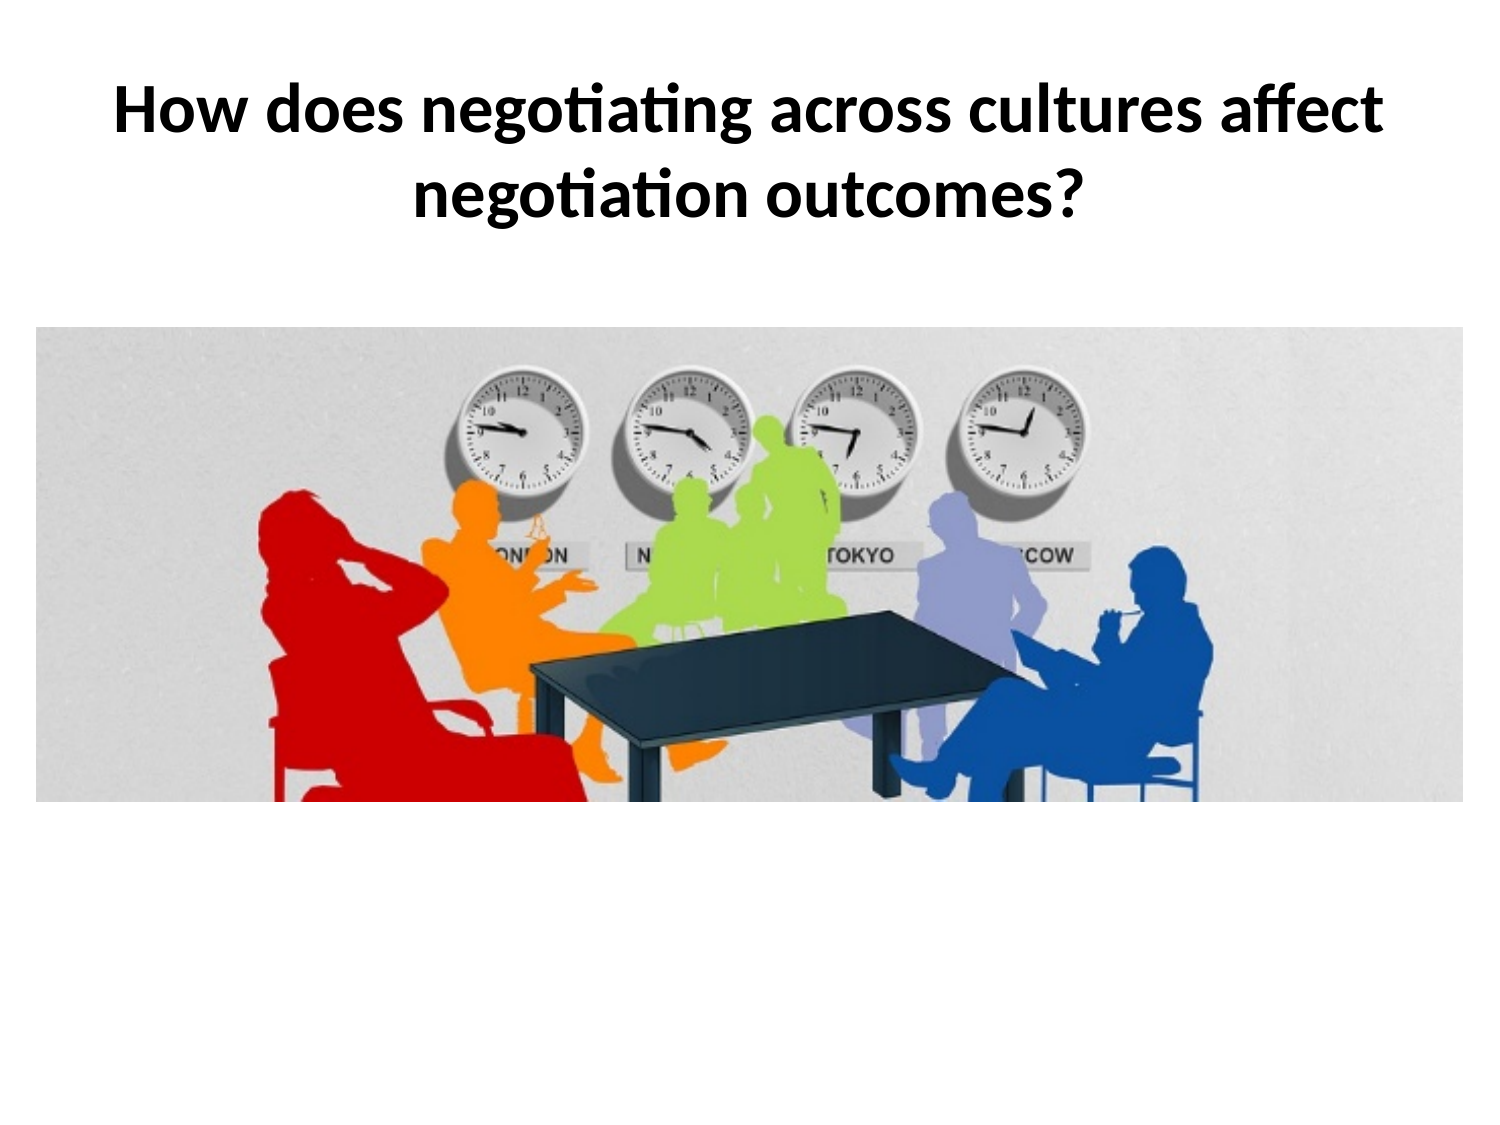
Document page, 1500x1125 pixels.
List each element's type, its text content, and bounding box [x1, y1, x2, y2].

title How does negotiating across cultures affect negotiation outcomes? [75, 53, 1425, 241]
picture [36, 327, 1464, 802]
